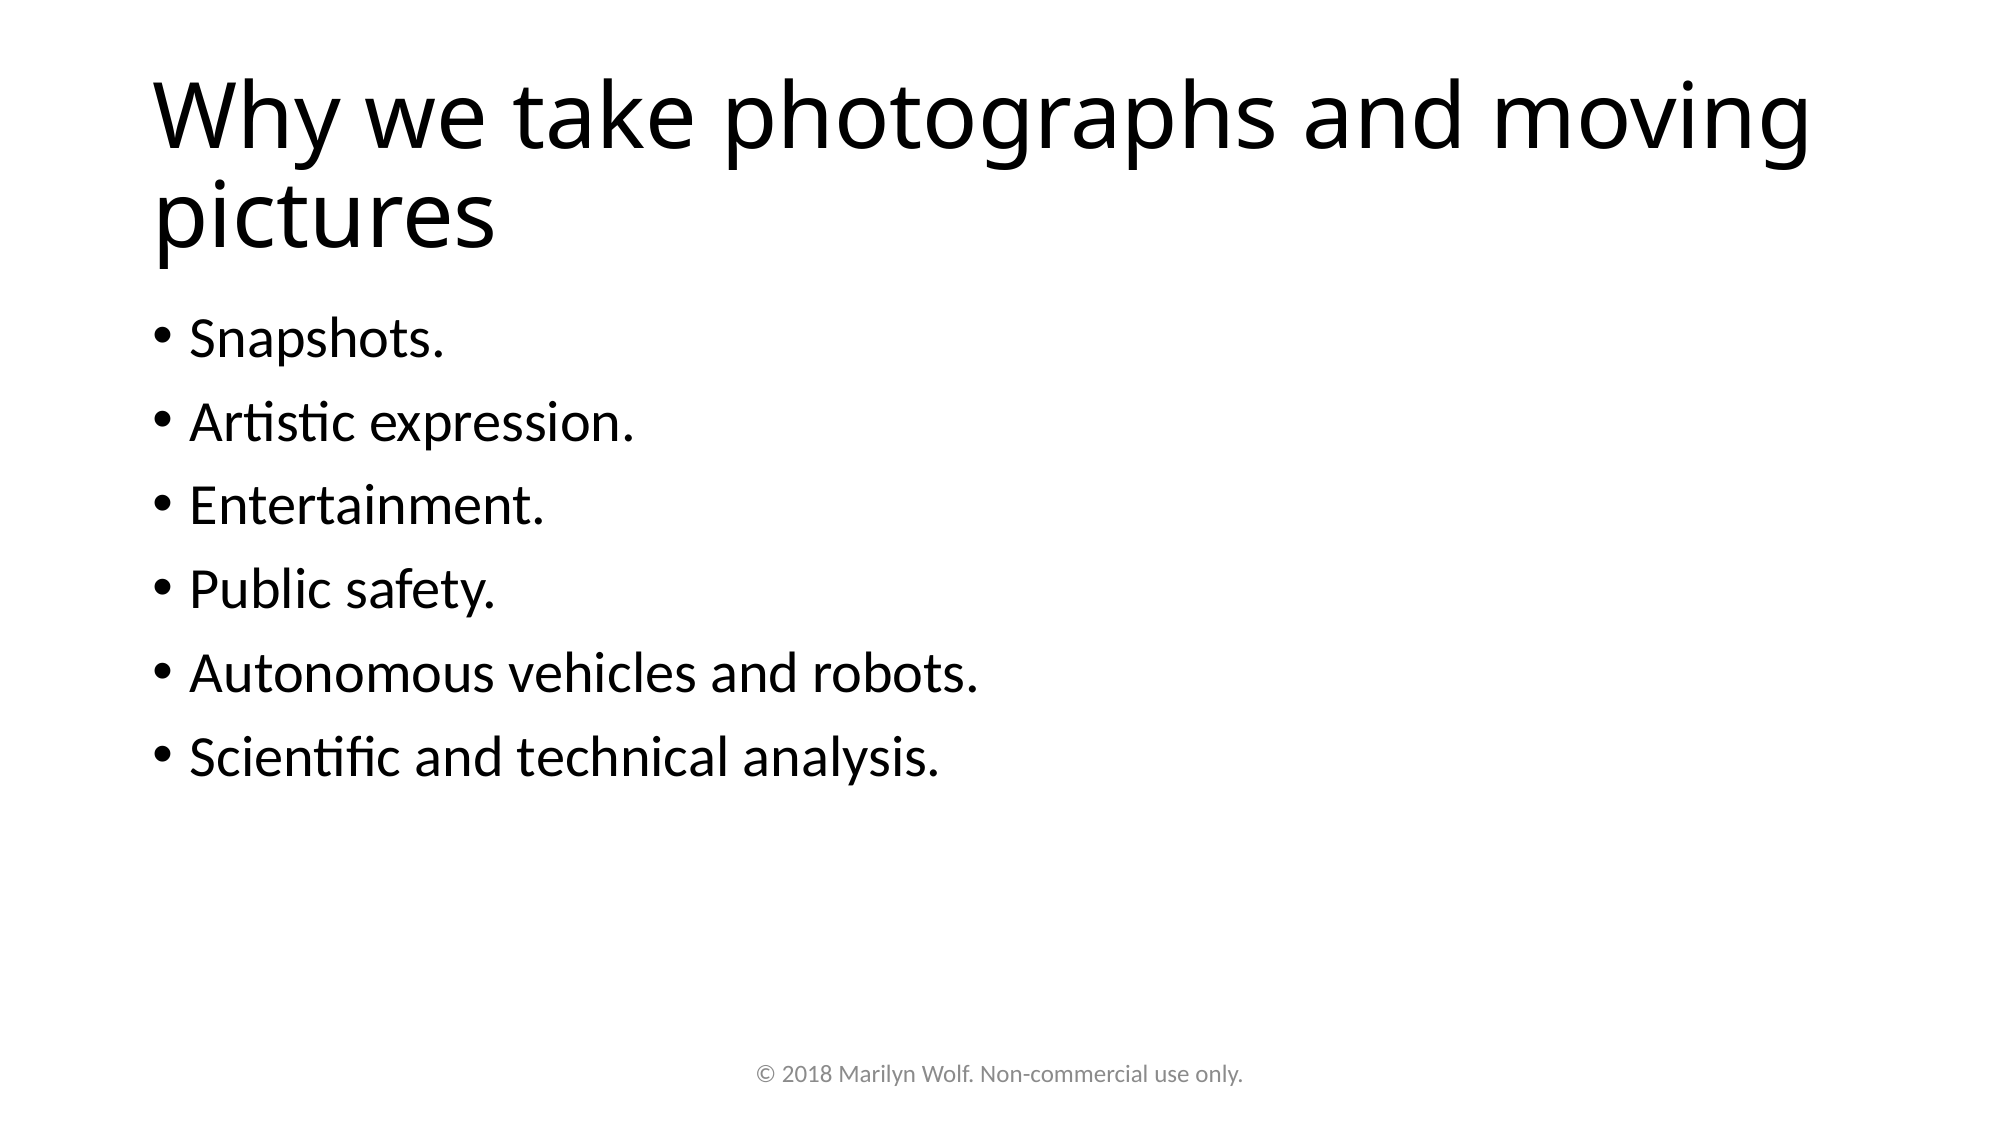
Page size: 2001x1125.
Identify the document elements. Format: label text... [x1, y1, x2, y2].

title Why we take photographs and moving pictures [137, 59, 1863, 278]
list Snapshots. Artistic expression. Entertainment. Public safety. Autonomous vehicles and robots. Scientific and technical analysis. [137, 299, 1863, 1014]
footer © 2018 Marilyn Wolf. Non-commercial use only. [662, 1042, 1338, 1103]
